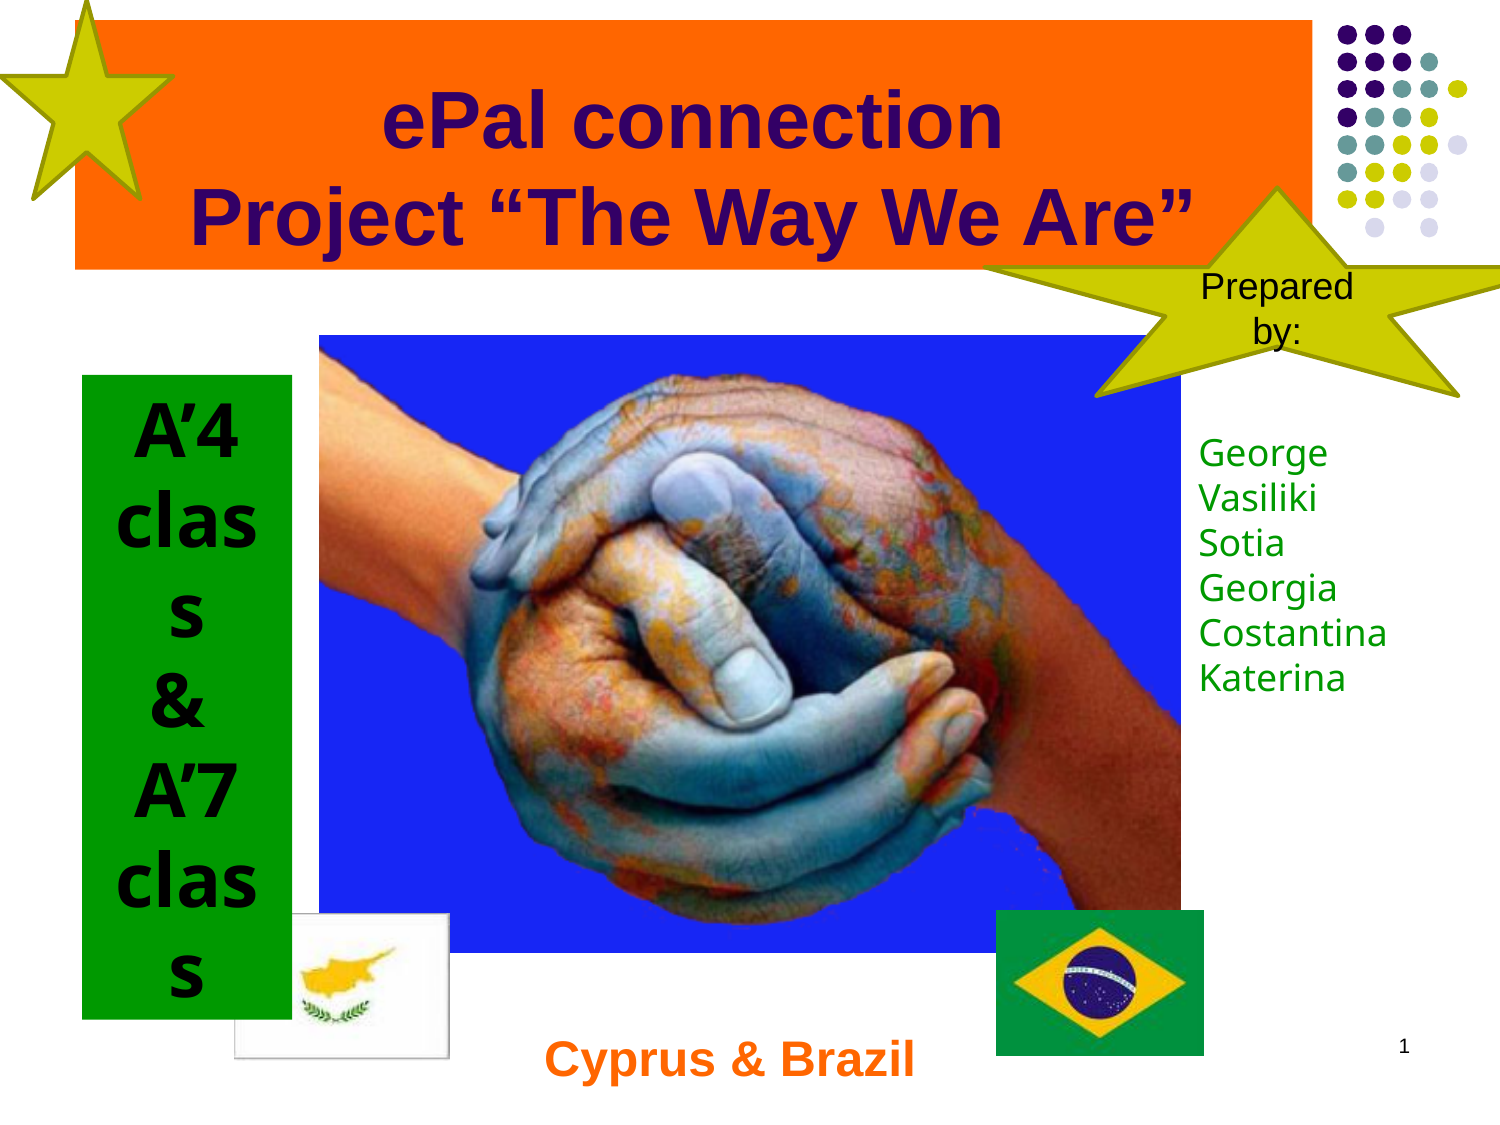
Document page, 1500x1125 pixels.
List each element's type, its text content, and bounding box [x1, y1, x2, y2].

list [319, 335, 1181, 953]
picture [234, 913, 451, 1062]
text_box George Vasiliki Sotia Georgia Costantina Katerina [1186, 421, 1500, 707]
text_box Cyprus & Brazil [529, 1019, 932, 1095]
text_box A’4 class & A’7 class [82, 374, 293, 1020]
text_box [0, 0, 176, 201]
title ePal connection Project “The Way We Are” [75, 20, 1313, 270]
text_box Prepared by: [982, 185, 1500, 398]
picture [995, 910, 1204, 1056]
slide_number 1 [1074, 1024, 1426, 1101]
